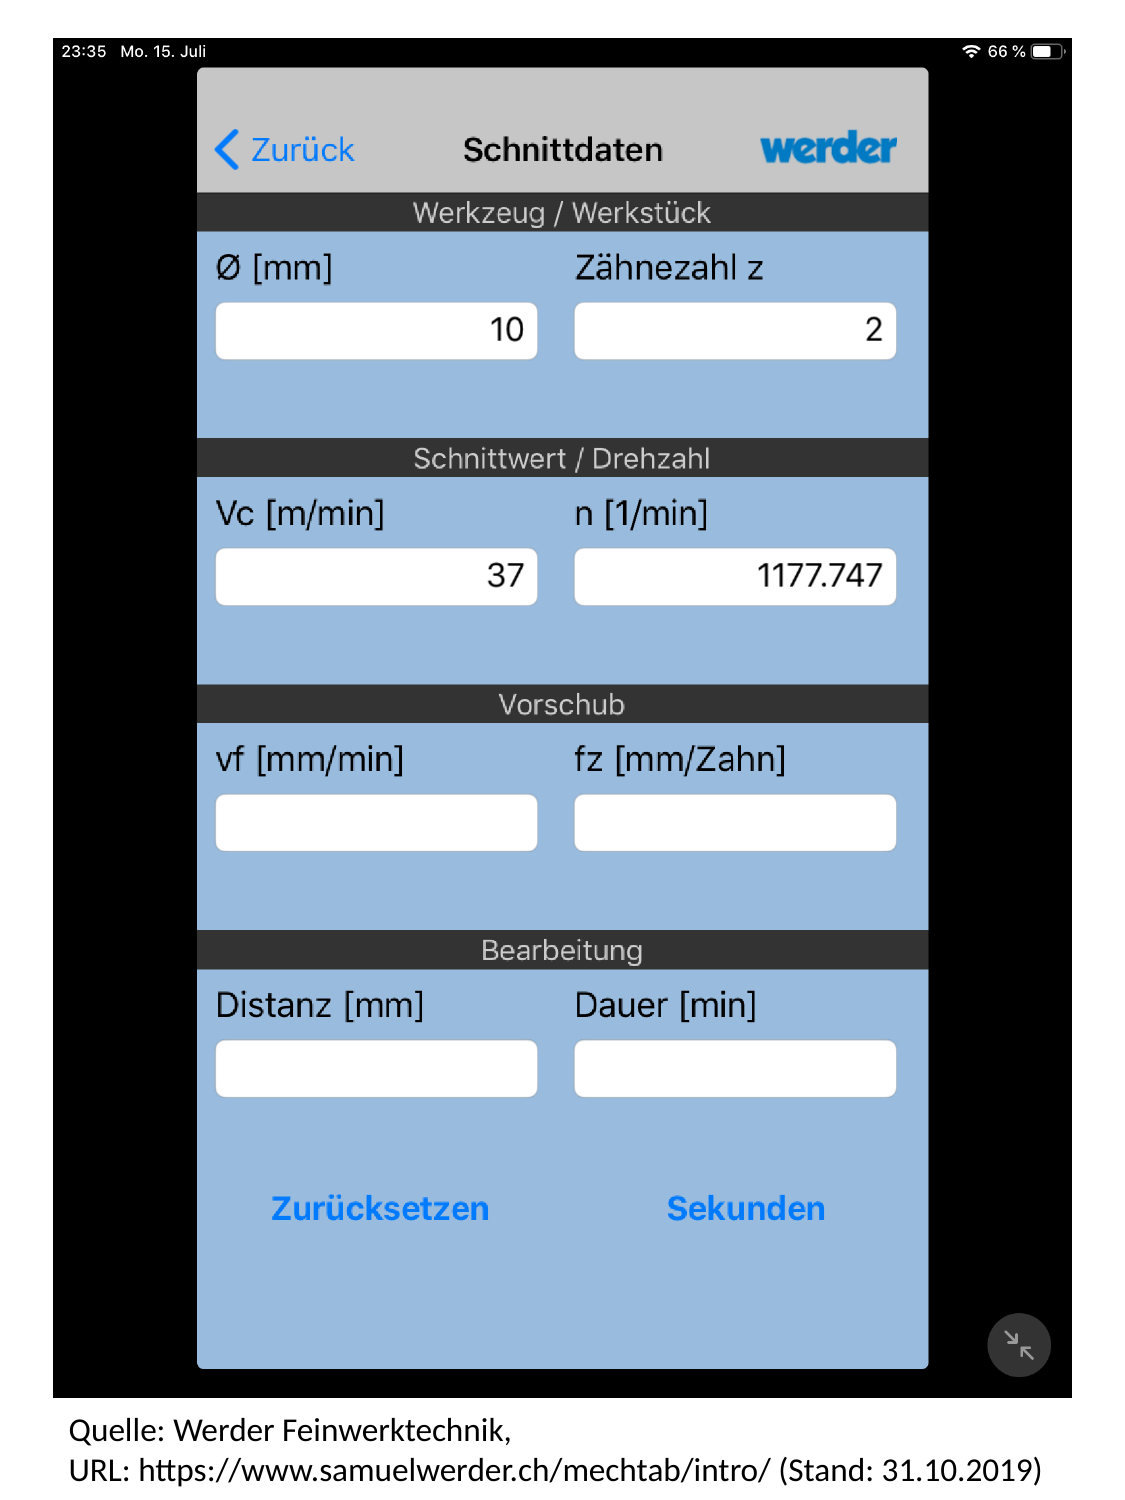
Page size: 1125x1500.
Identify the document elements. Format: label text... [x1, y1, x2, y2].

picture [53, 38, 1072, 1398]
text_box Quelle: Werder Feinwerktechnik, URL: https://www.samuelwerder.ch/mechtab/intro/ (Stand: 31.10.2019) [53, 1400, 1074, 1496]
